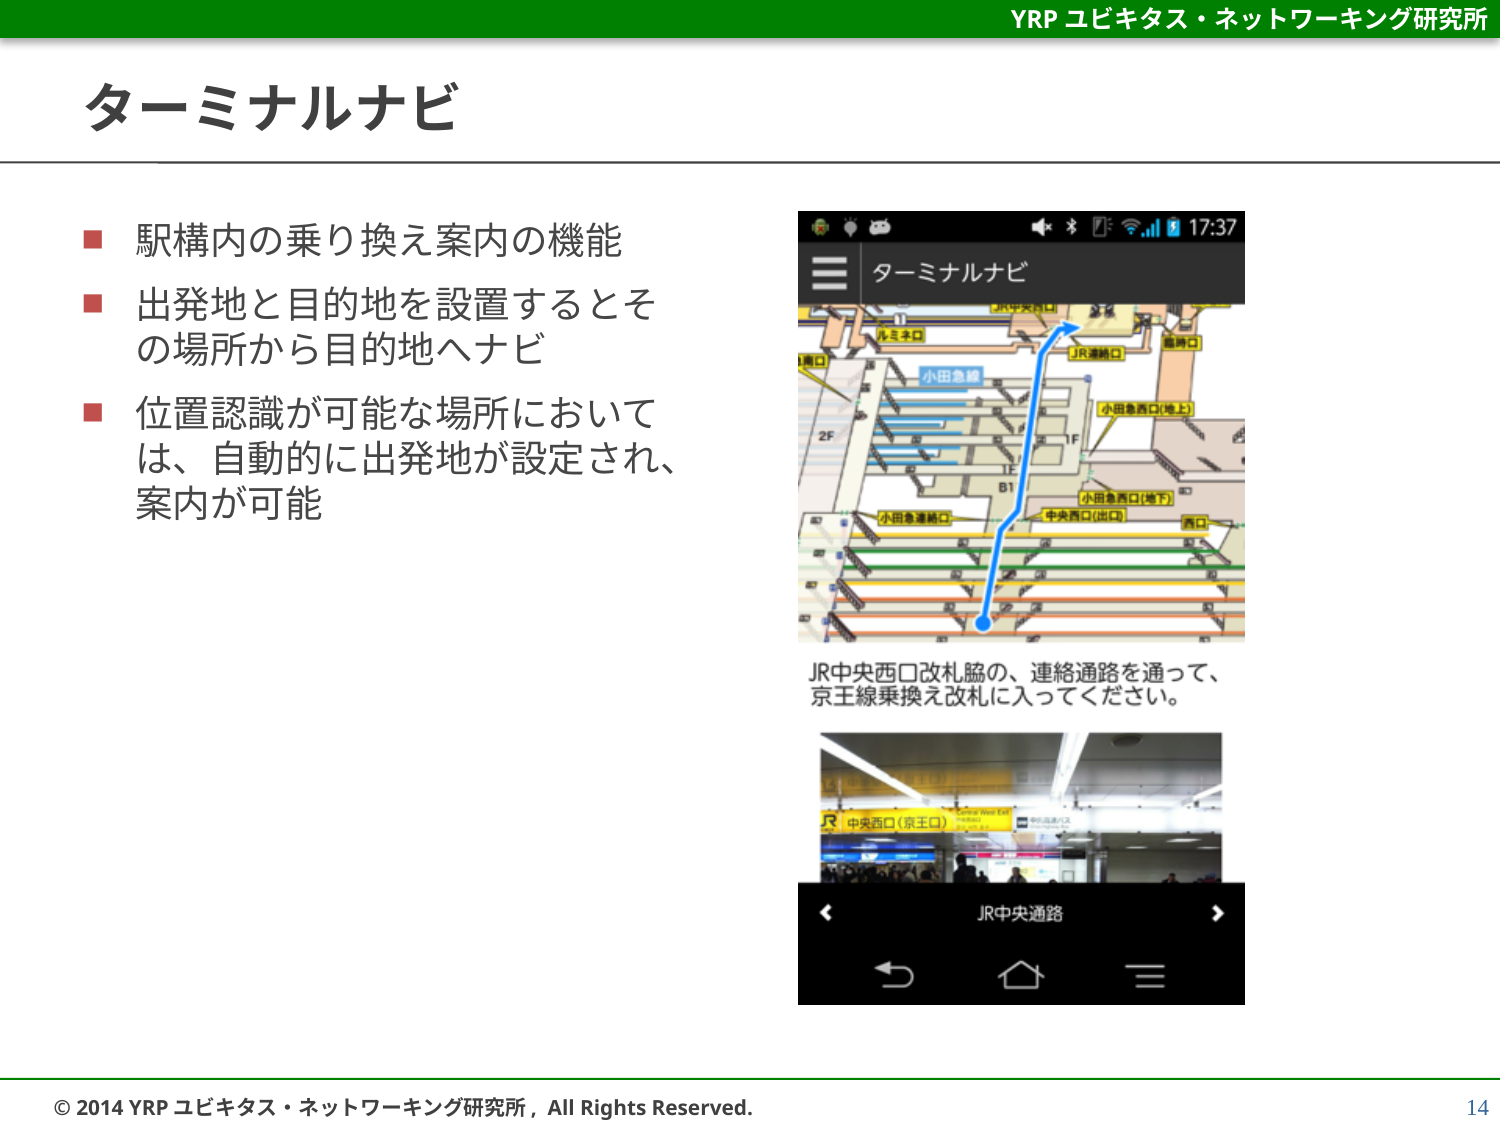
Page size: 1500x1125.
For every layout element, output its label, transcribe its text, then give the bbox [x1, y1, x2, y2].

list 駅構内の乗り換え案内の機能 出発地と目的地を設置するとその場所から目的地へナビ 位置認識が可能な場所においては、自動的に出発地が設定され、案内が可能 [81, 211, 682, 1006]
title ターミナルナビ [82, 53, 1323, 160]
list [721, 211, 1322, 1006]
slide_number 14 [1438, 1082, 1500, 1125]
